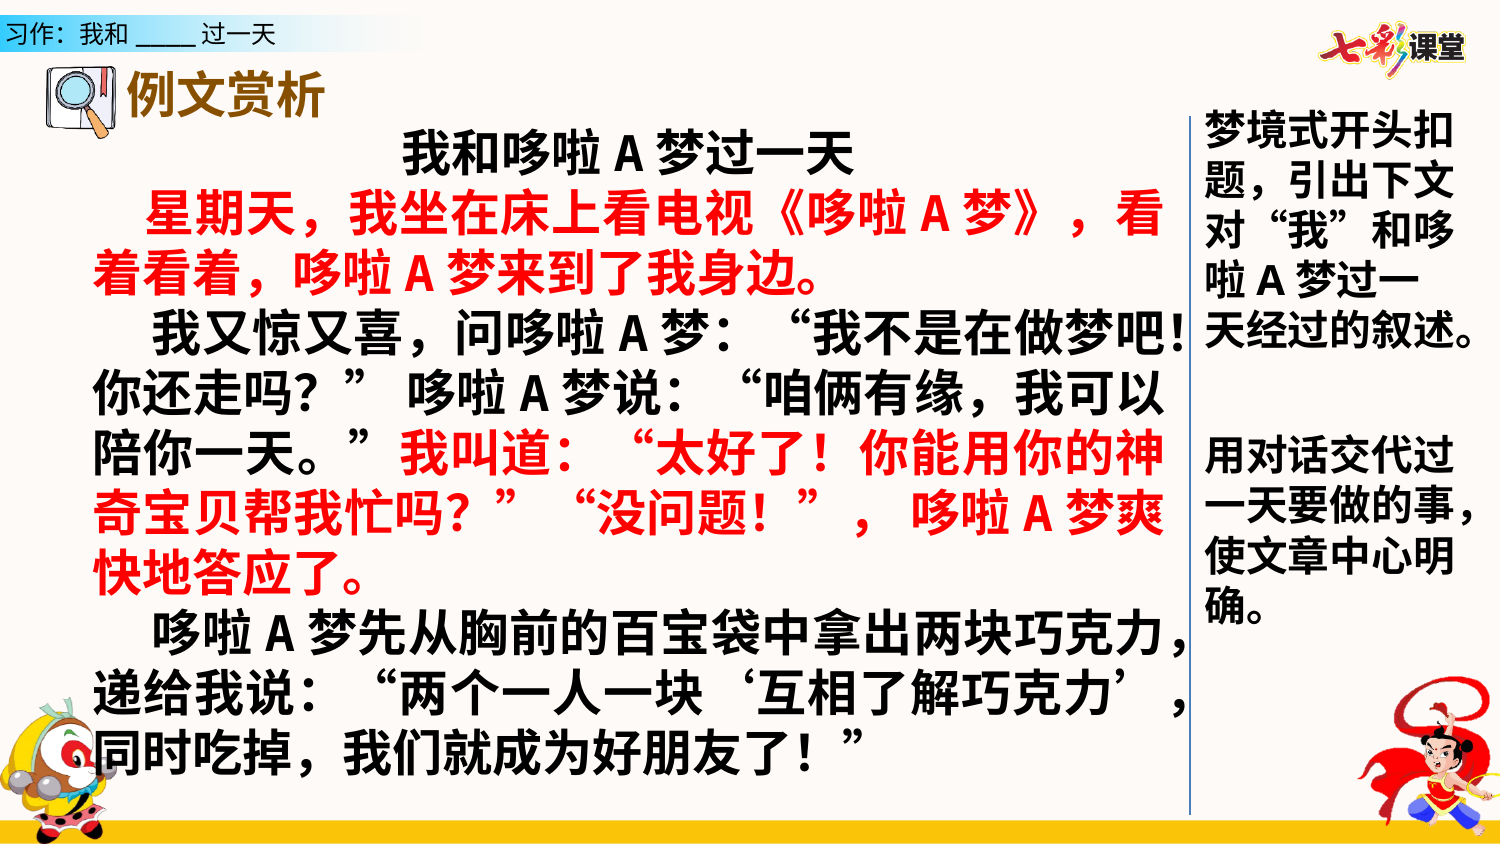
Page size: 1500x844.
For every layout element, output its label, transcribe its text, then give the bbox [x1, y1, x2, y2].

picture [1350, 668, 1500, 844]
text_box 我和哆啦A梦过一天 星期天，我坐在床上看电视《哆啦A梦》，看着看着，哆啦A梦来到了我身边。 我又惊又喜，问哆啦A梦：“我不是在做梦吧！你还走吗？” 哆啦A梦说：“咱俩有缘，我可以陪你一天。”我叫道：“太好了！你能用你的神奇宝贝帮我忙吗？”“没问题！”， 哆啦A梦爽快地答应了。 哆啦A梦先从胸前的百宝袋中拿出两块巧克力，递给我说：“两个一人一块‘互相了解巧克力’，同时吃掉，我们就成为好朋友了！” [81, 116, 1177, 788]
picture [46, 66, 116, 139]
text_box 梦境式开头扣题，引出下文对“我”和哆啦A梦过一天经过的叙述。 [1189, 96, 1472, 362]
picture [0, 697, 117, 844]
text_box 用对话交代过一天要做的事，使文章中心明确。 [1195, 421, 1472, 637]
picture [1316, 20, 1468, 80]
text_box 例文赏析 [115, 57, 468, 129]
